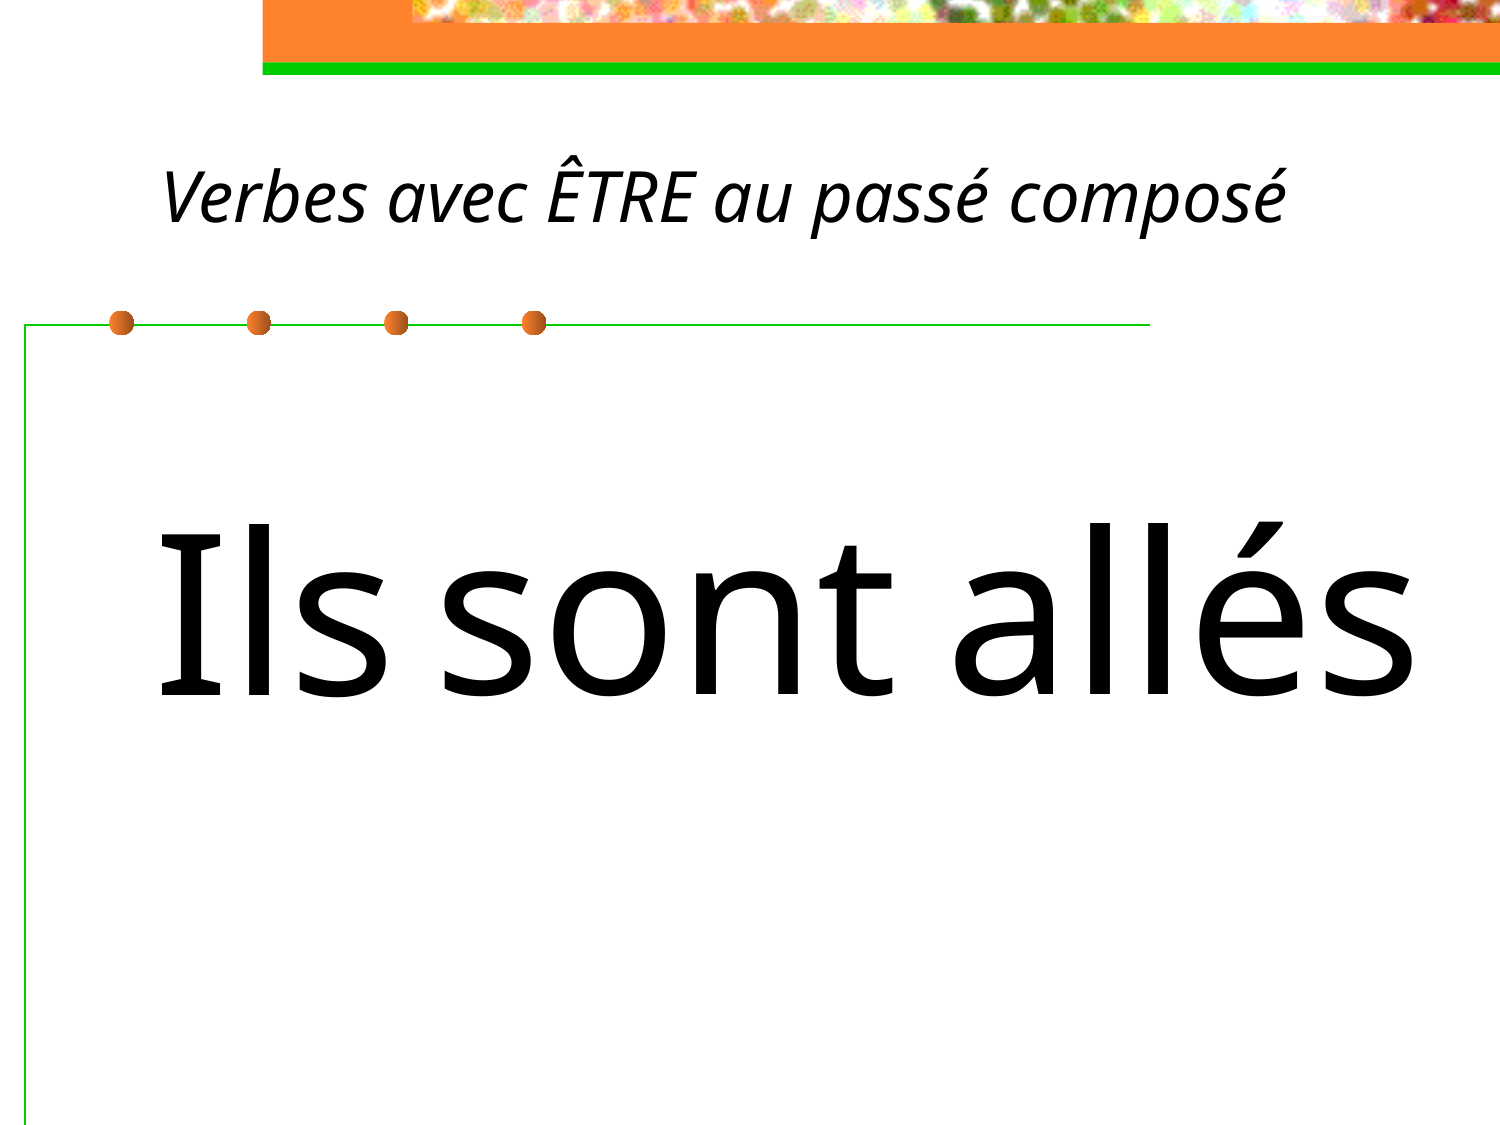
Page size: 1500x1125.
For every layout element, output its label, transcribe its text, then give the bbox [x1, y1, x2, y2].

picture [412, 0, 1500, 23]
title Verbes avec ÊTRE au passé composé [87, 99, 1363, 288]
text_box allés [480, 462, 1500, 750]
text_box sont [0, 462, 480, 750]
